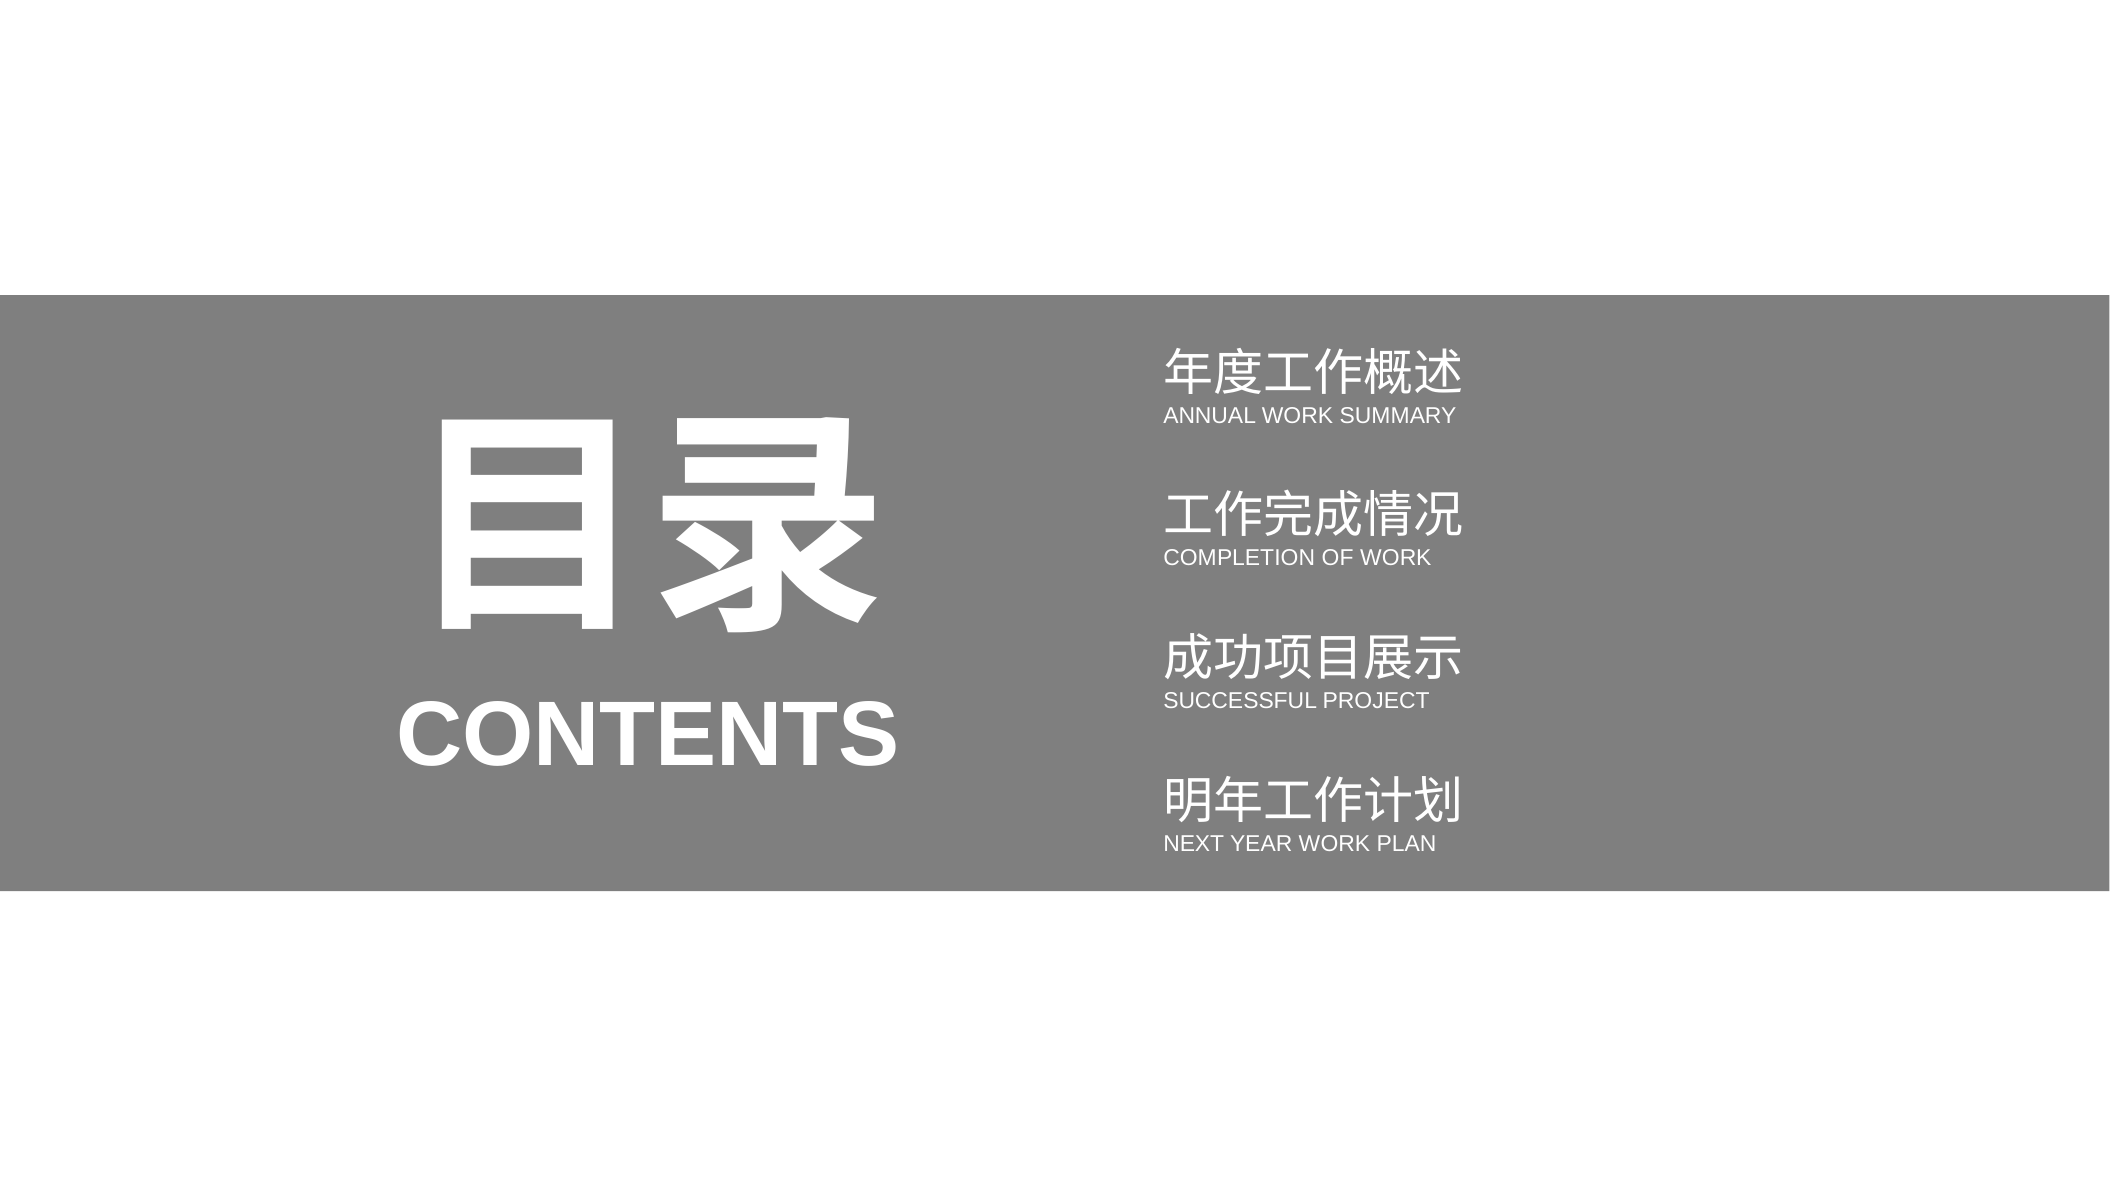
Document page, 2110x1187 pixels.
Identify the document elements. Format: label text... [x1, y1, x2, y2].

text_box CONTENTS [377, 673, 919, 784]
text_box [0, 294, 2110, 892]
text_box 目录 [395, 370, 901, 659]
